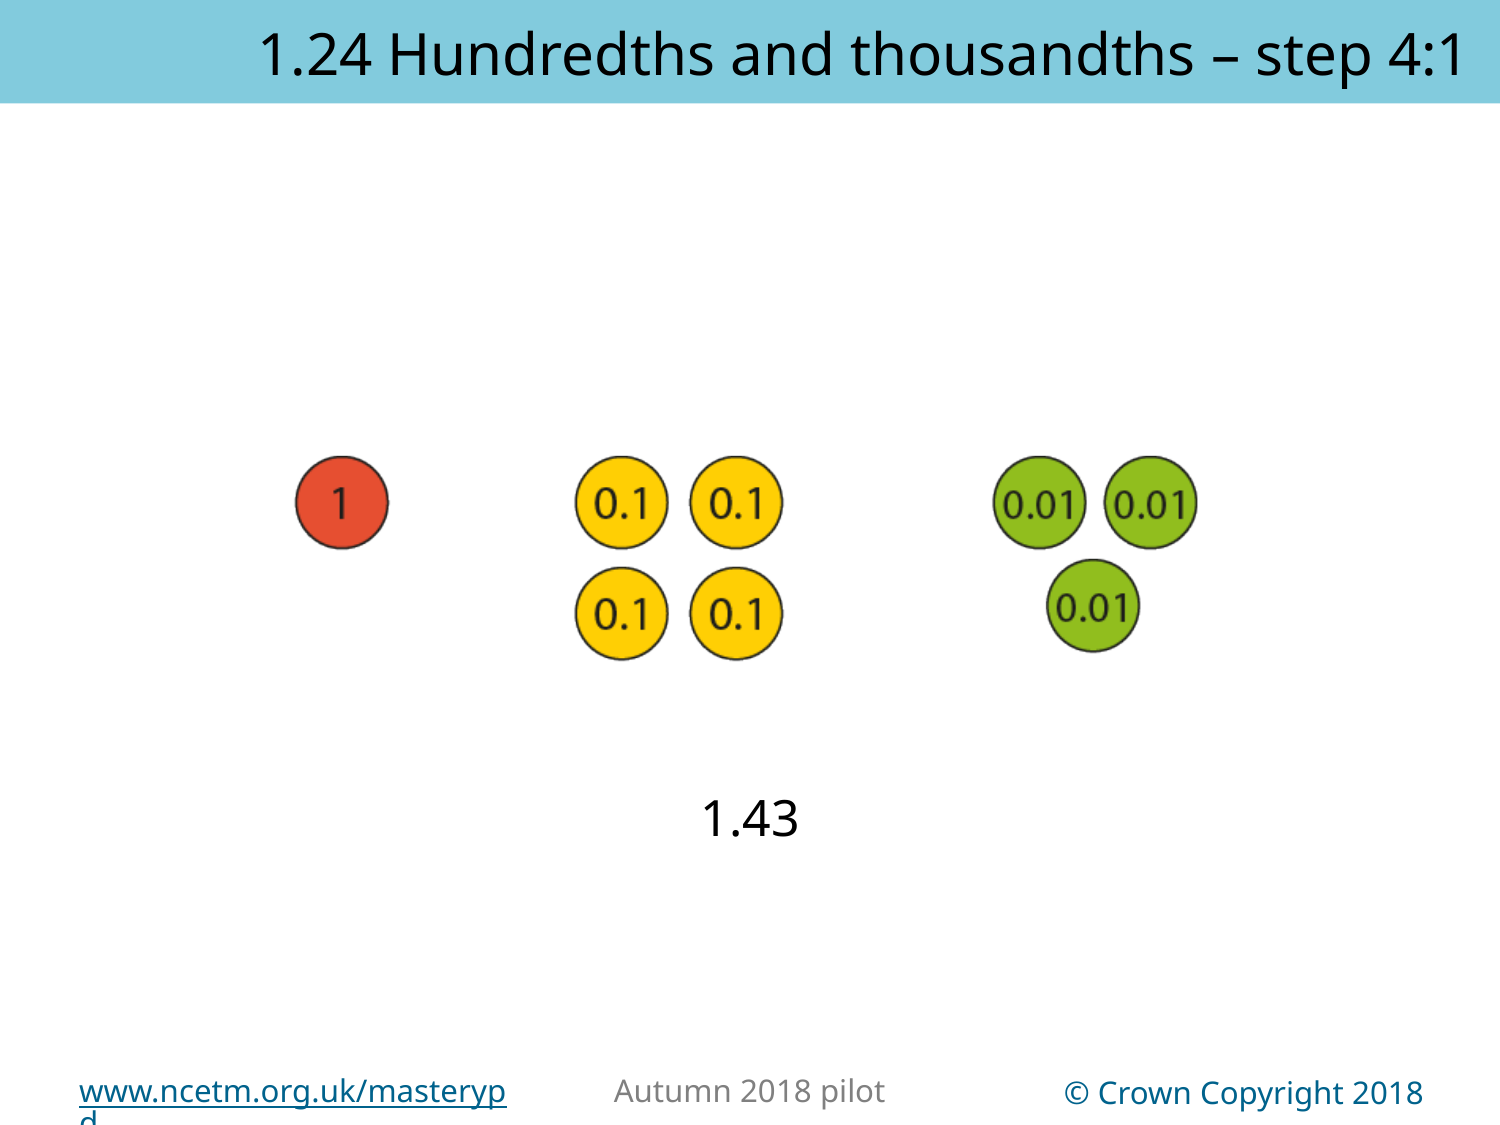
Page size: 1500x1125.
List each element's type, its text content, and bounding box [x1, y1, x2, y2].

picture [101, 144, 1399, 981]
list 1.24 Hundredths and thousandths – step 4:1 [0, 0, 1500, 104]
